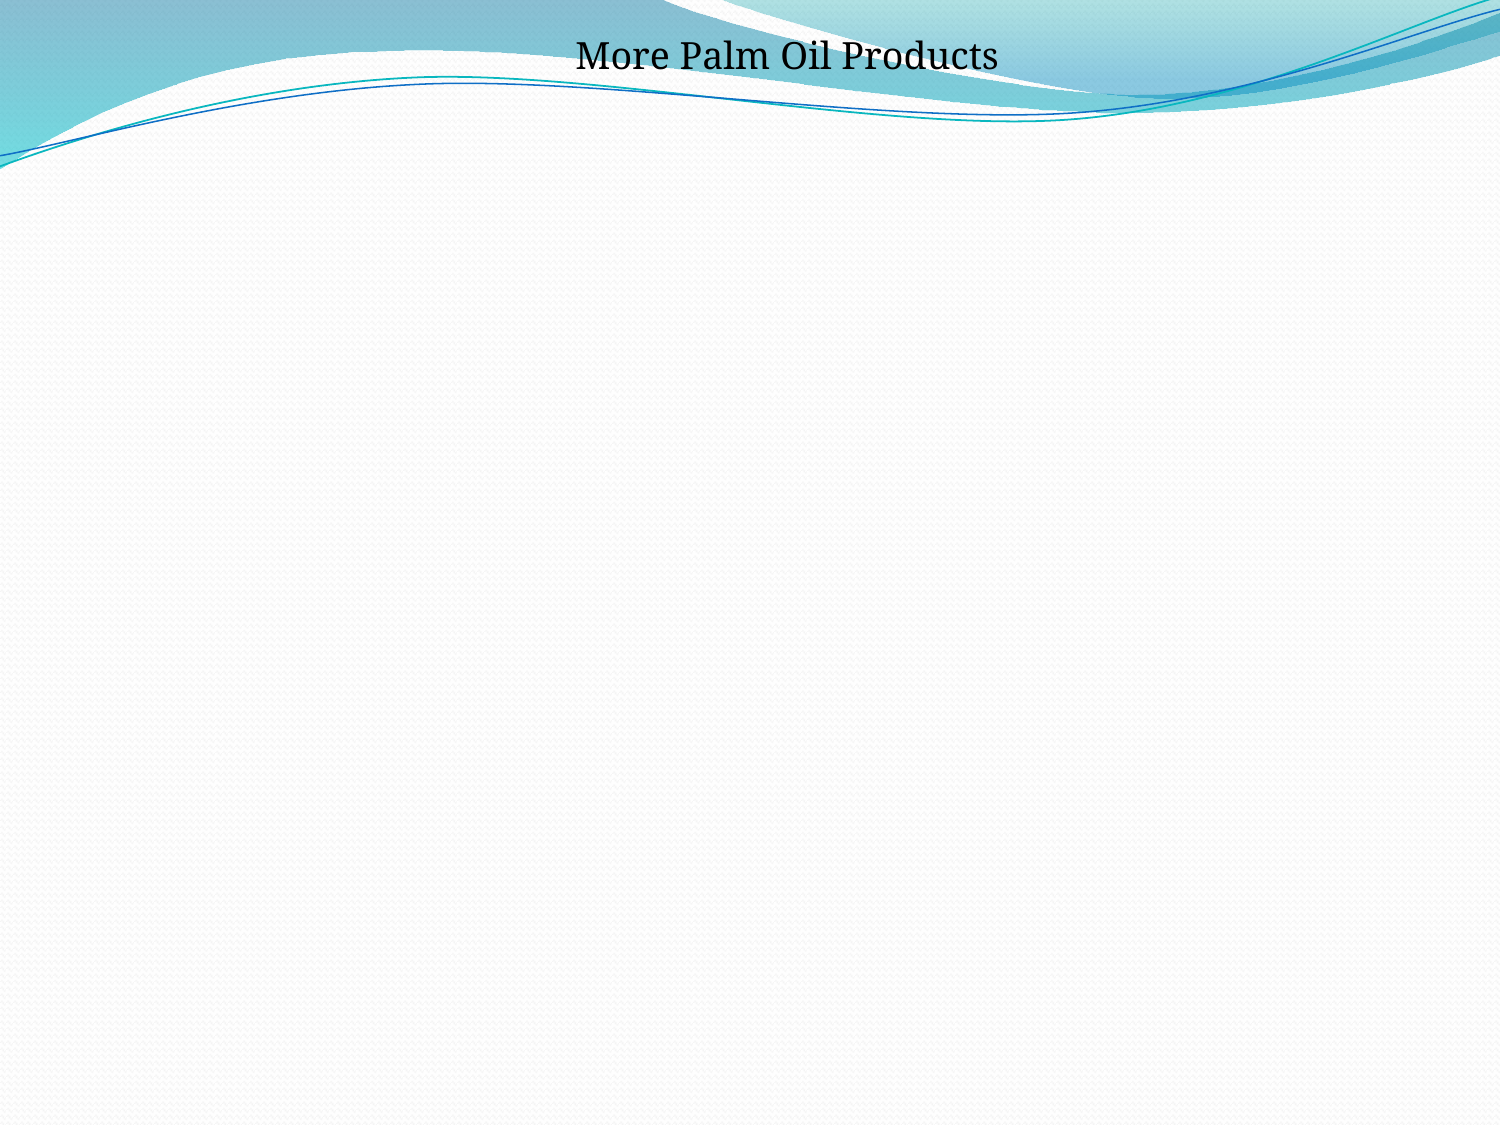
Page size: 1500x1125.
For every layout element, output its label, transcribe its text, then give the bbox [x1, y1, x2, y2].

text_box More Palm Oil Products [512, 24, 1063, 85]
